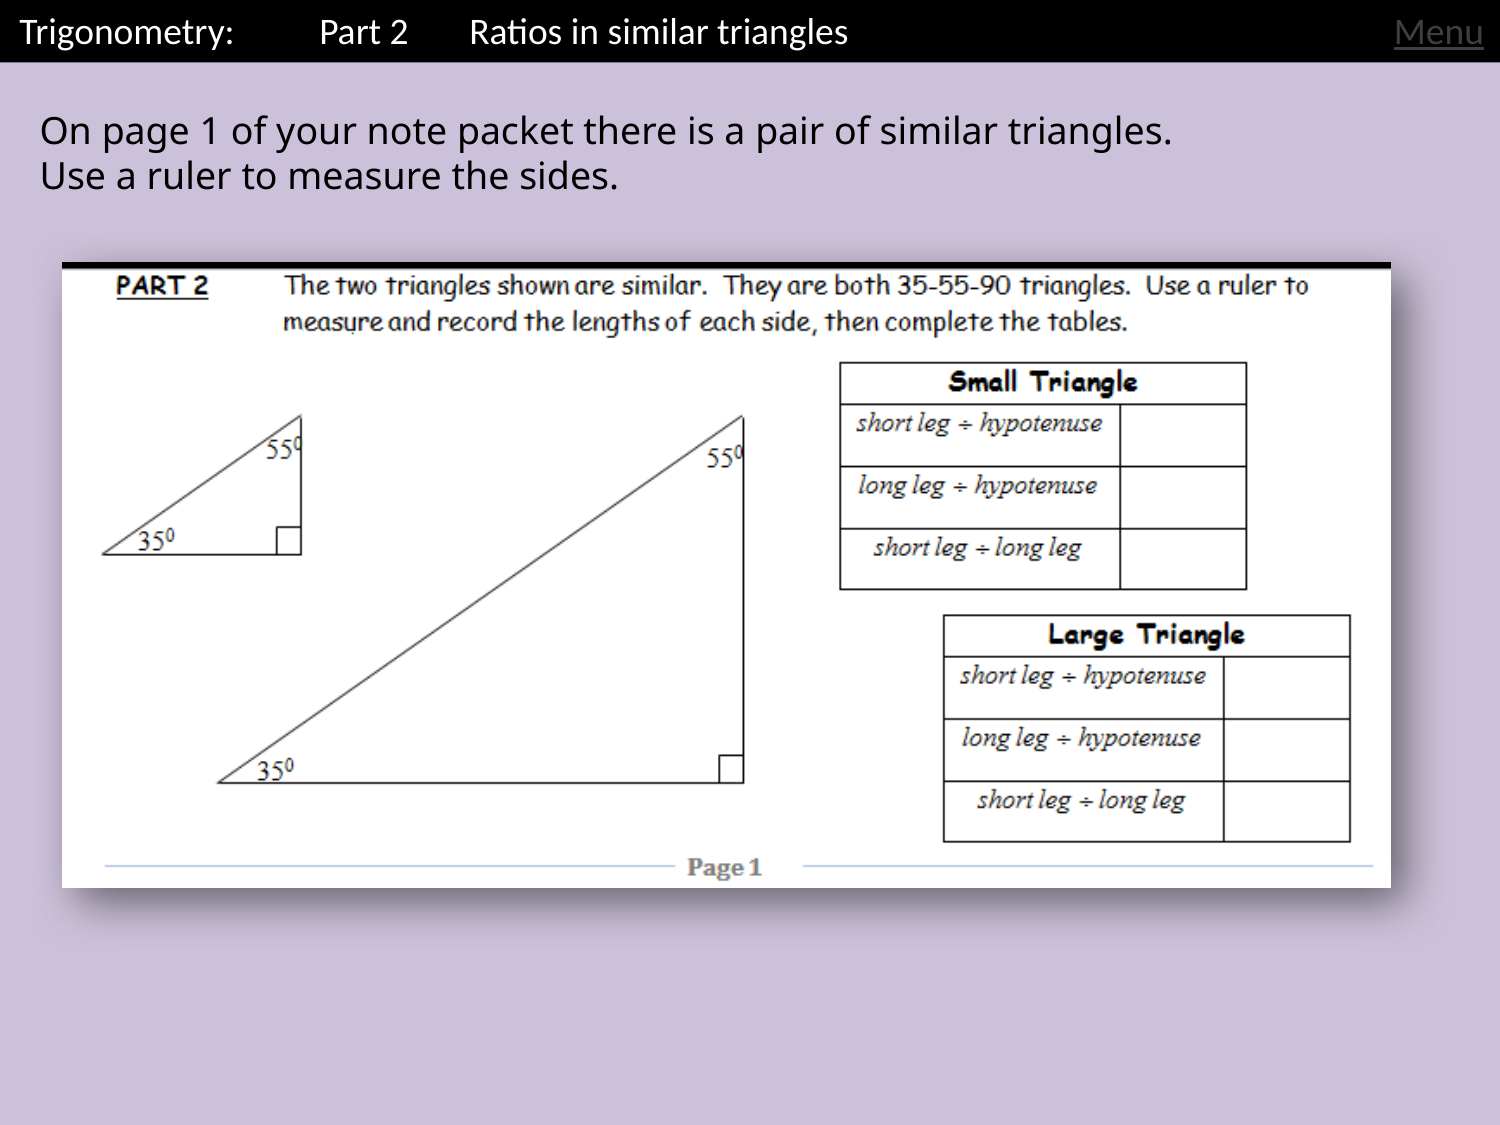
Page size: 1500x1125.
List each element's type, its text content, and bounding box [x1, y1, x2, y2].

text_box Menu [1379, 0, 1500, 60]
picture [62, 262, 1391, 888]
text_box [0, 0, 4, 64]
text_box [935, 0, 1500, 64]
text_box Trigonometry: Part 2 Ratios in similar triangles [4, 0, 935, 105]
text_box On page 1 of your note packet there is a pair of similar triangles. Use a ruler to measure the sides. [24, 99, 1463, 205]
